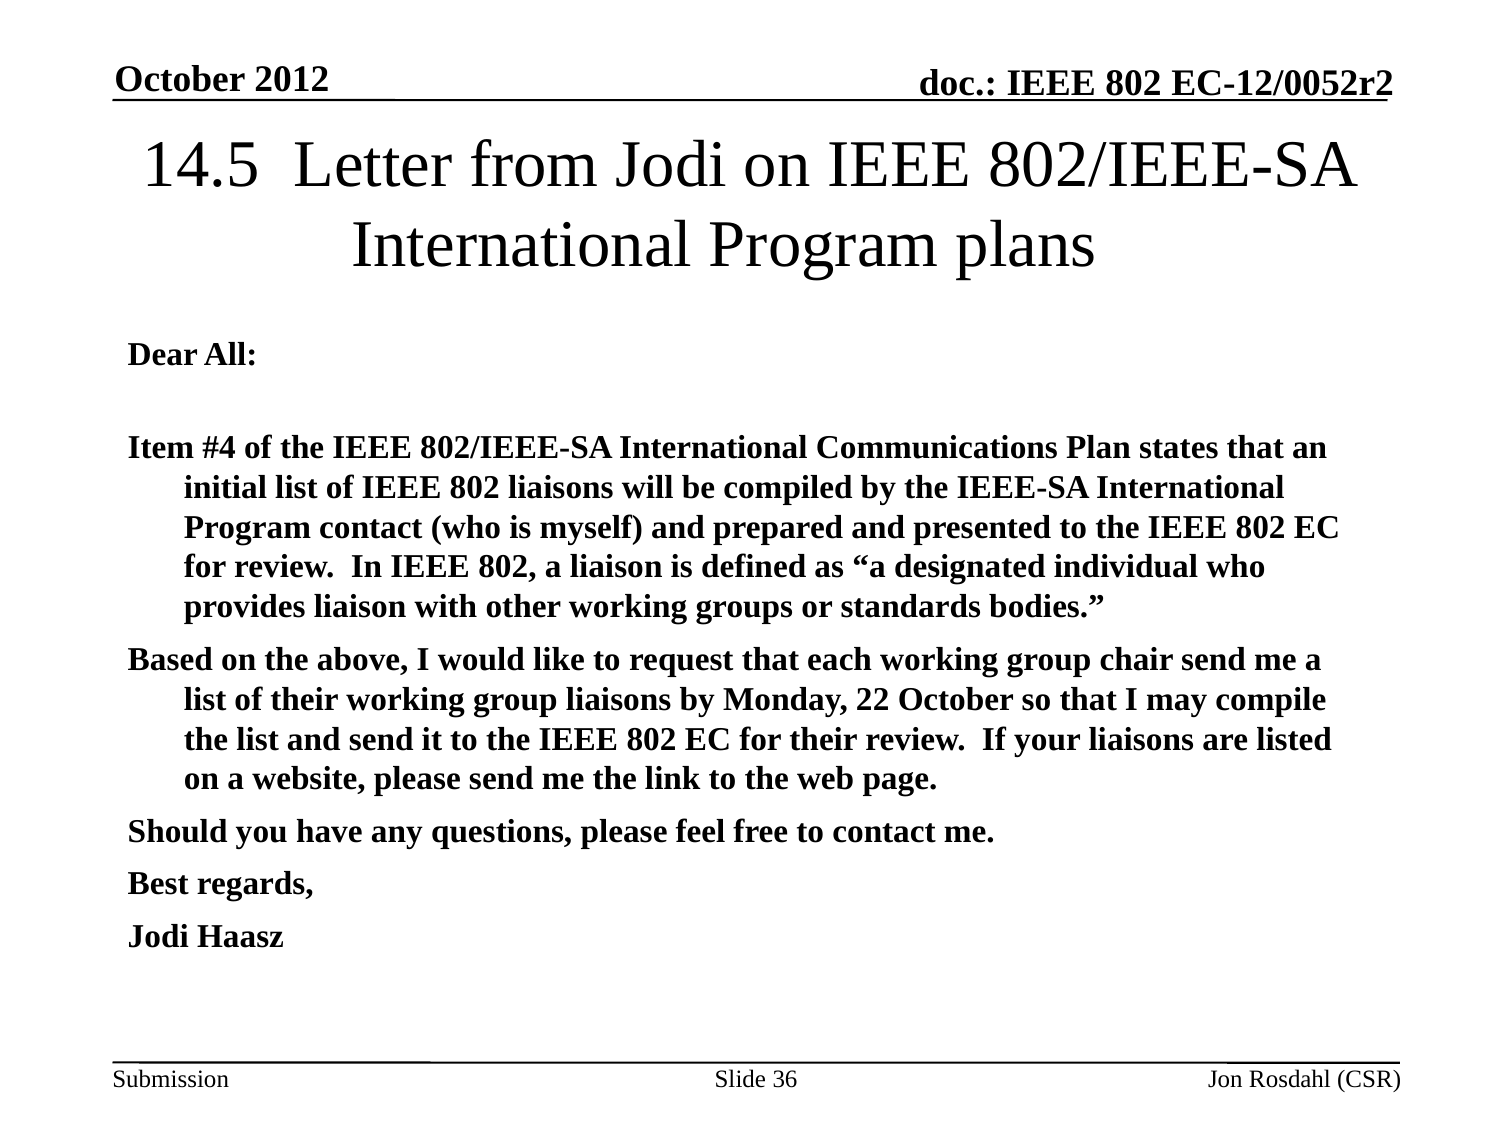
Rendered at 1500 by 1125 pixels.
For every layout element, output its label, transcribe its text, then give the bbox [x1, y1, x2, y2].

list Dear All: Item #4 of the IEEE 802/IEEE-SA International Communications Plan states that an initial list of IEEE 802 liaisons will be compiled by the IEEE-SA International Program contact (who is myself) and prepared and presented to the IEEE 802 EC for review. In IEEE 802, a liaison is defined as “a designated individual who provides liaison with other working groups or standards bodies.” Based on the above, I would like to request that each working group chair send me a list of their working group liaisons by Monday, 22 October so that I may compile the list and send it to the IEEE 802 EC for their review. If your liaisons are listed on a website, please send me the link to the web page. Should you have any questions, please feel free to contact me. Best regards, Jodi Haasz [112, 324, 1388, 1000]
slide_number Slide 36 [712, 1061, 800, 1123]
title 14.5 Letter from Jodi on IEEE 802/IEEE-SA International Program plans [112, 112, 1388, 288]
footer Jon Rosdahl (CSR) [878, 1061, 1402, 1093]
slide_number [114, 54, 423, 100]
